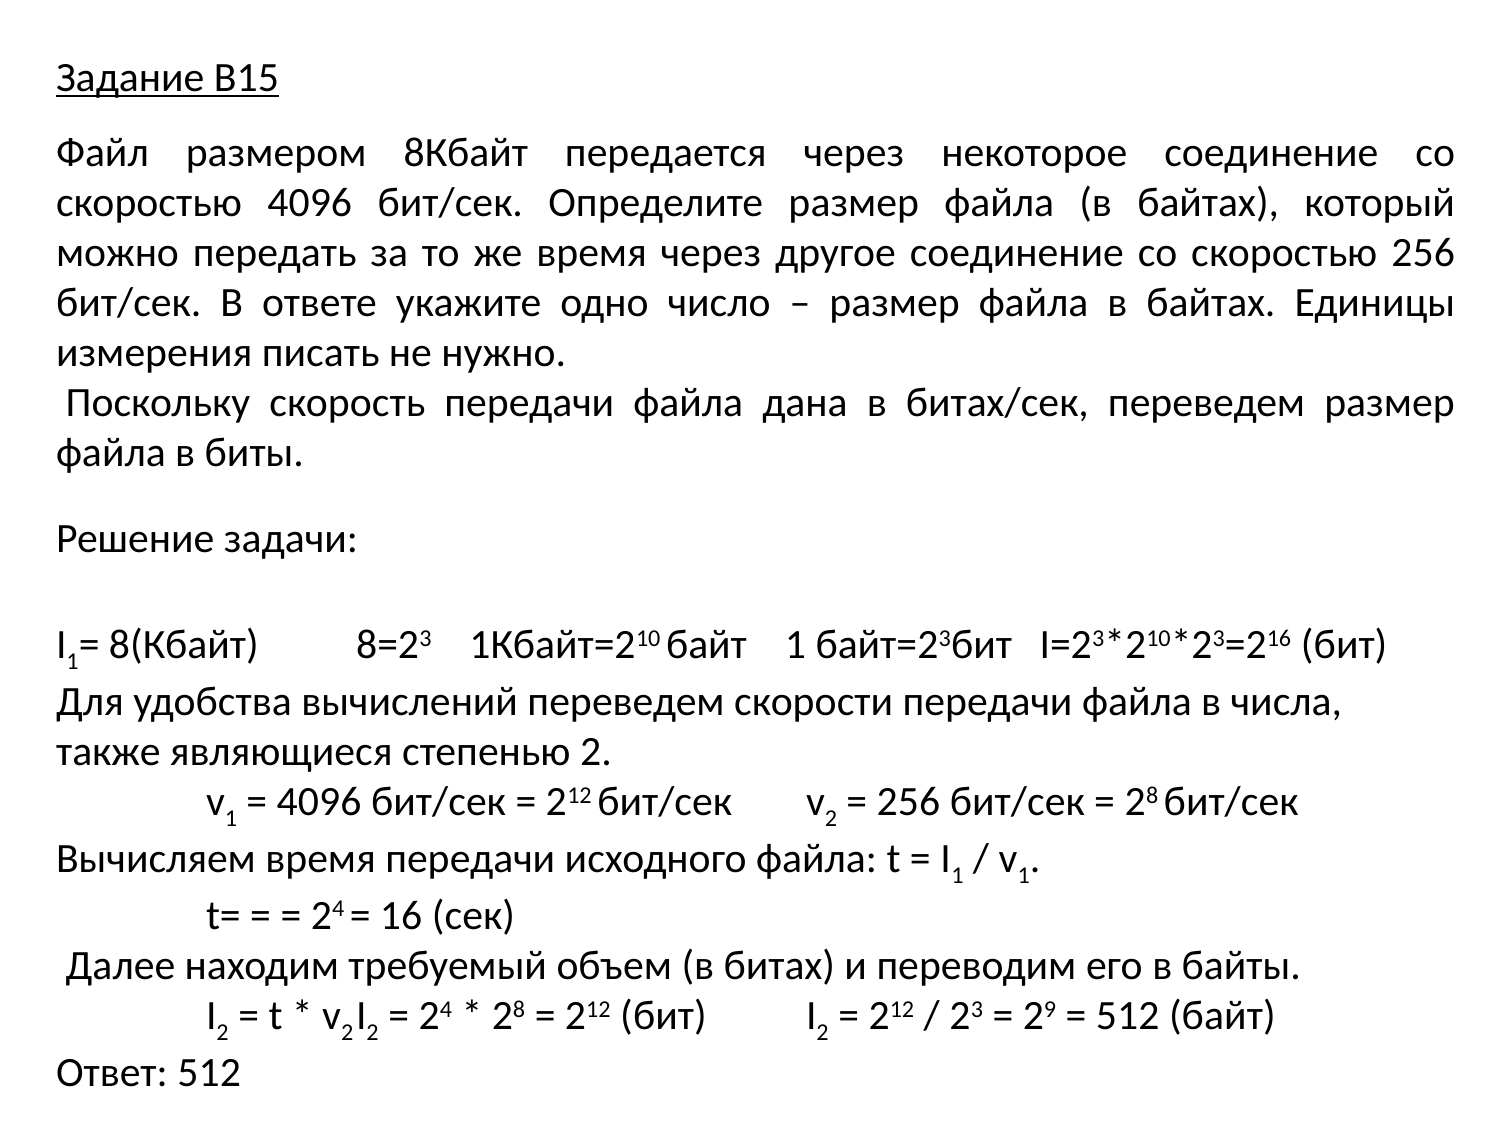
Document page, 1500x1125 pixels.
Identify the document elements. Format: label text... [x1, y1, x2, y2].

text_box I1= 8(Кбайт) 8=23 1Кбайт=210 байт 1 байт=23бит I=23*210*23=216 (бит) Для удобства вычислений переведем скорости передачи файла в числа, также являющиеся степенью 2. v1 = 4096 бит/сек = 212 бит/сек v2 = 256 бит/сек = 28 бит/сек Вычисляем время передачи исходного файла: t = I1 / v1. t= = = 24 = 16 (сек) Далее находим требуемый объем (в битах) и переводим его в байты. I2 = t * v2 I2 = 24 * 28 = 212 (бит) I2 = 212 / 23 = 29 = 512 (байт) Ответ: 512 [41, 609, 1471, 1103]
text_box Решение задачи: [41, 503, 491, 569]
text_box Задание В15 Файл размером 8Кбайт передается через некоторое соединение со скоростью 4096 бит/сек. Определите размер файла (в байтах), который можно передать за то же время через другое соединение со скоростью 256 бит/сек. В ответе укажите одно число – размер файла в байтах. Единицы измерения писать не нужно. Поскольку скорость передачи файла дана в битах/сек, переведем размер файла в биты. [41, 42, 1471, 483]
